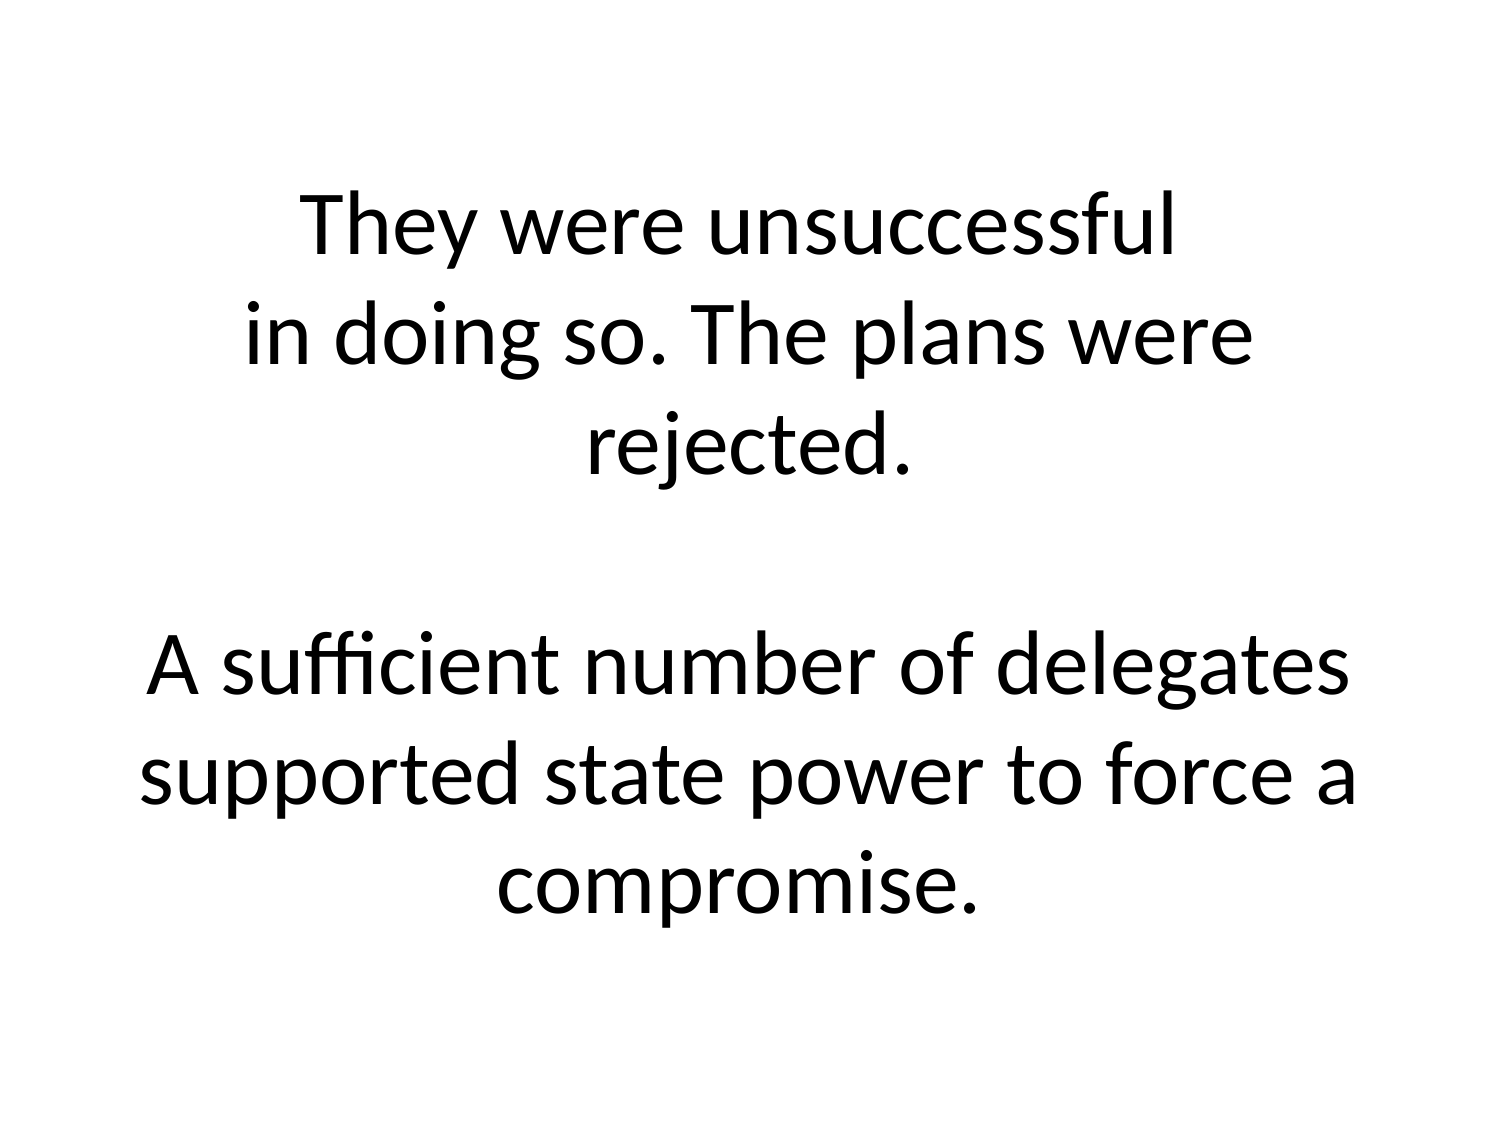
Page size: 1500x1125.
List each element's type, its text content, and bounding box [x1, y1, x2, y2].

title They were unsuccessful in doing so. The plans were rejected. A sufficient number of delegates supported state power to force a compromise. [74, 44, 1426, 1051]
